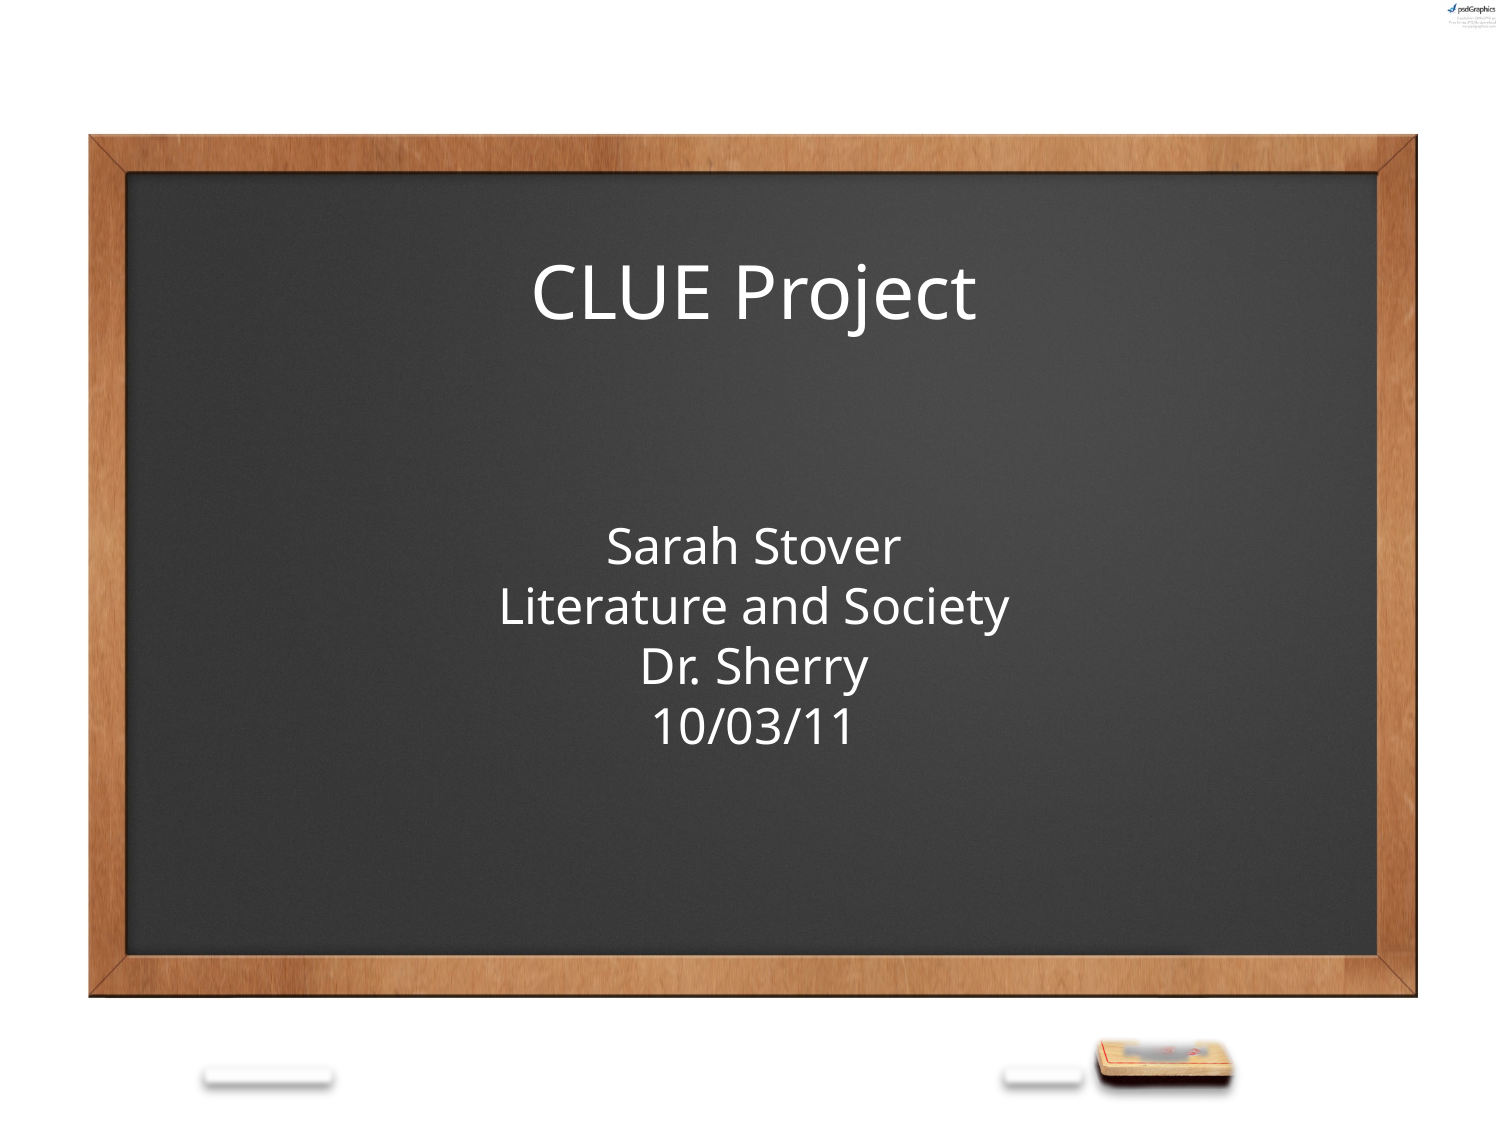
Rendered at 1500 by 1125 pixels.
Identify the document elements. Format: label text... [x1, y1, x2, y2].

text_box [199, 985, 1245, 1125]
text_box CLUE Project Sarah Stover Literature and Society Dr. Sherry 10/03/11 [483, 237, 1026, 763]
picture [0, 0, 1500, 1125]
